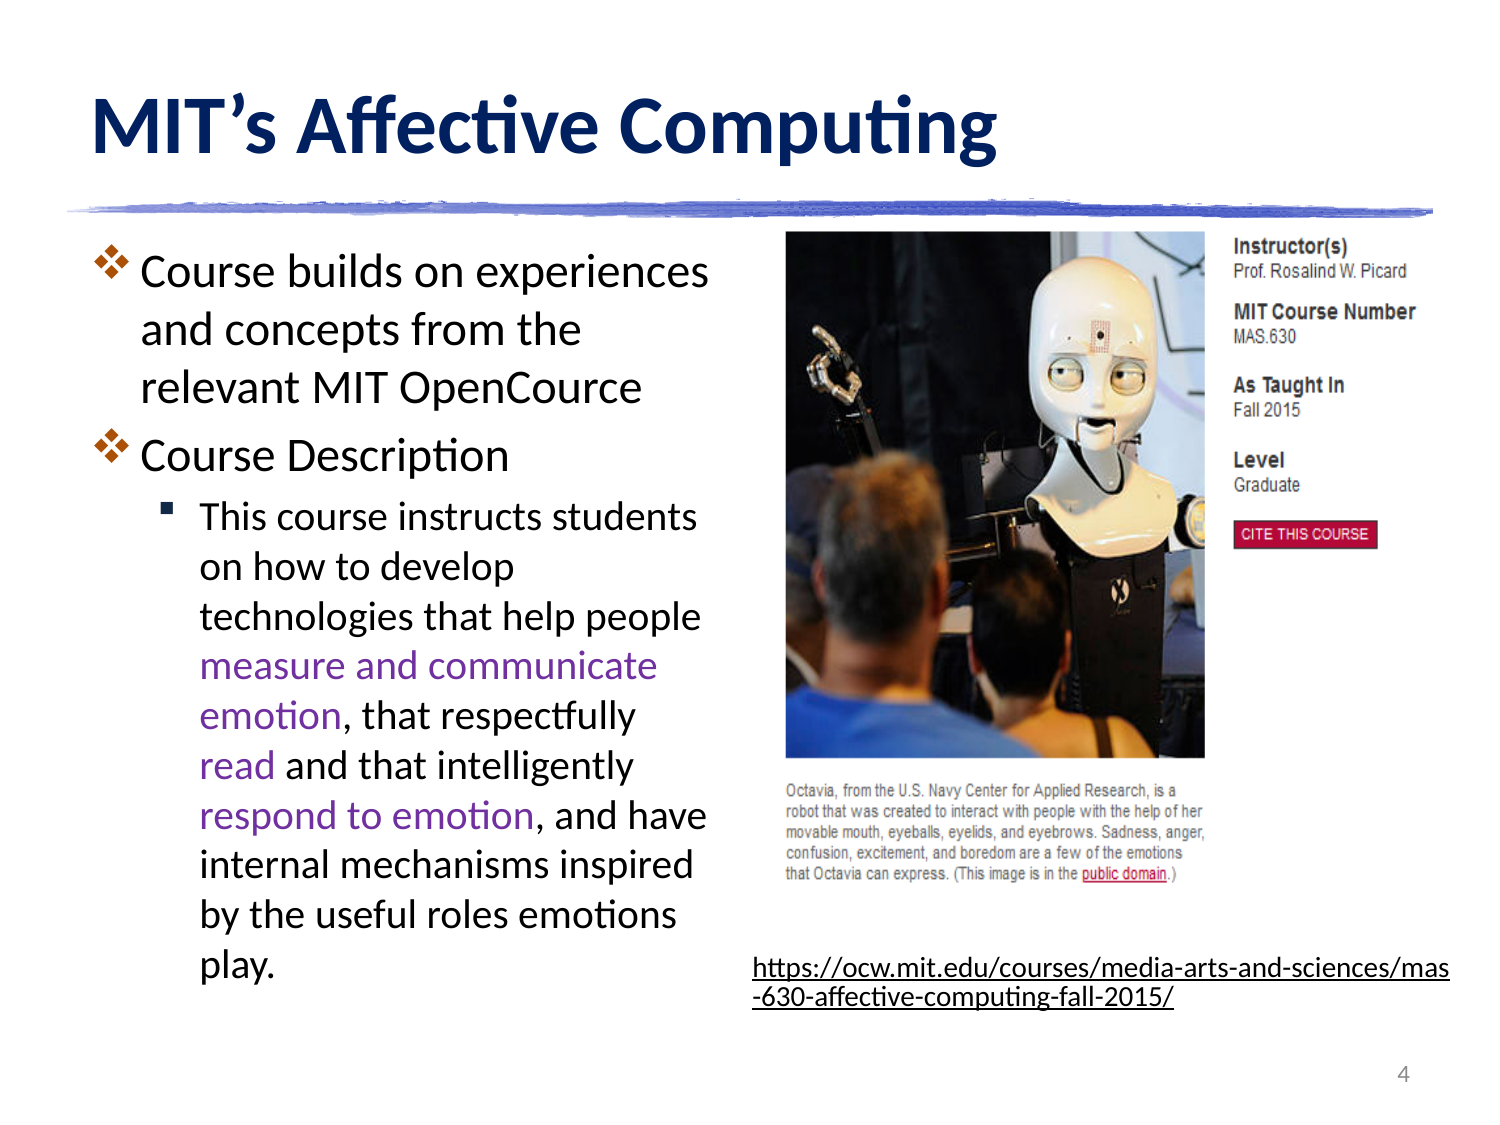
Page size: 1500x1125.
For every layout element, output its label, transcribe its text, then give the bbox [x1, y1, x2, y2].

title MIT’s Affective Computing [75, 45, 1424, 197]
list Course builds on experiences and concepts from the relevant MIT OpenCource Course Description This course instructs students on how to develop technologies that help people measure and communicate emotion, that respectfully read and that intelligently respond to emotion, and have internal mechanisms inspired by the useful roles emotions play. [75, 231, 738, 1035]
slide_number 4 [1074, 1042, 1425, 1103]
text_box https://ocw.mit.edu/courses/media-arts-and-sciences/mas-630-affective-computing-fall-2015/ [737, 940, 1471, 1026]
picture [55, 198, 1444, 894]
